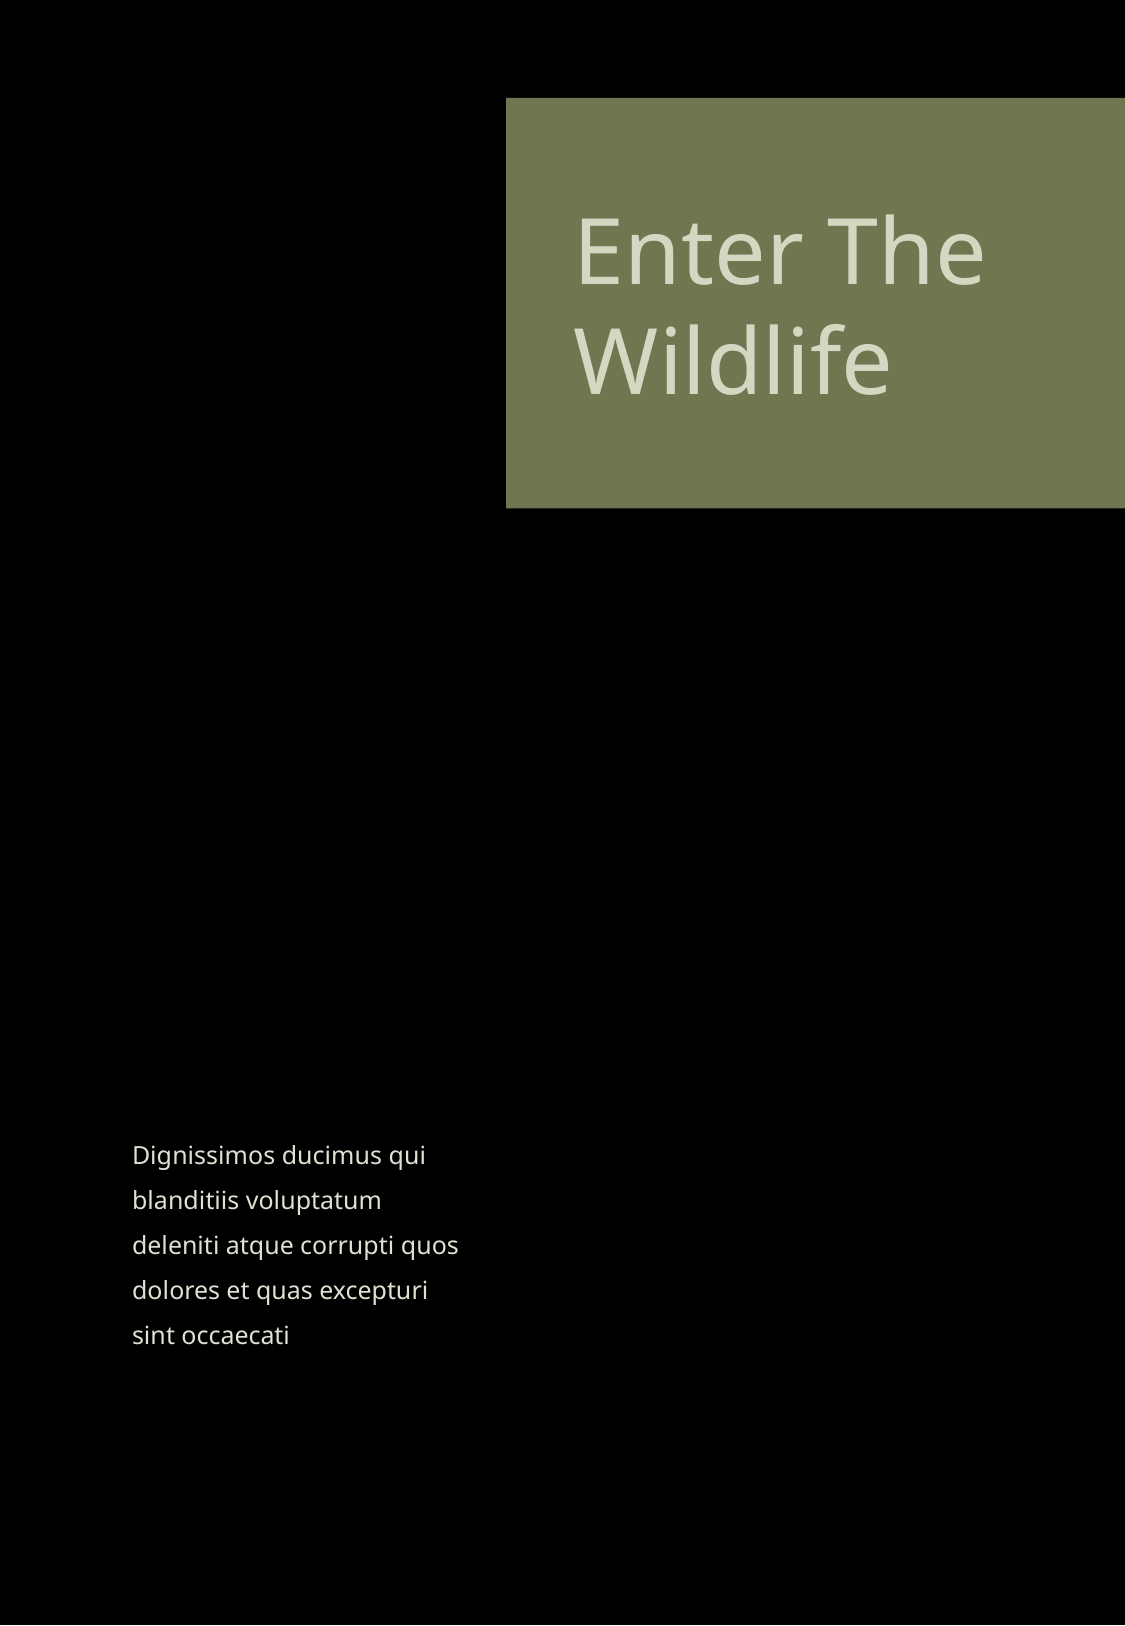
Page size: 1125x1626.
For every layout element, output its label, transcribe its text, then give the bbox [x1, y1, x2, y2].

text_box Enter The Wildlife [559, 185, 1041, 421]
picture [0, 0, 1125, 1348]
text_box Dignissimos ducimus qui blanditiis voluptatum deleniti atque corrupti quos dolores et quas excepturi sint occaecati [117, 1117, 488, 1357]
text_box [507, 97, 1125, 509]
